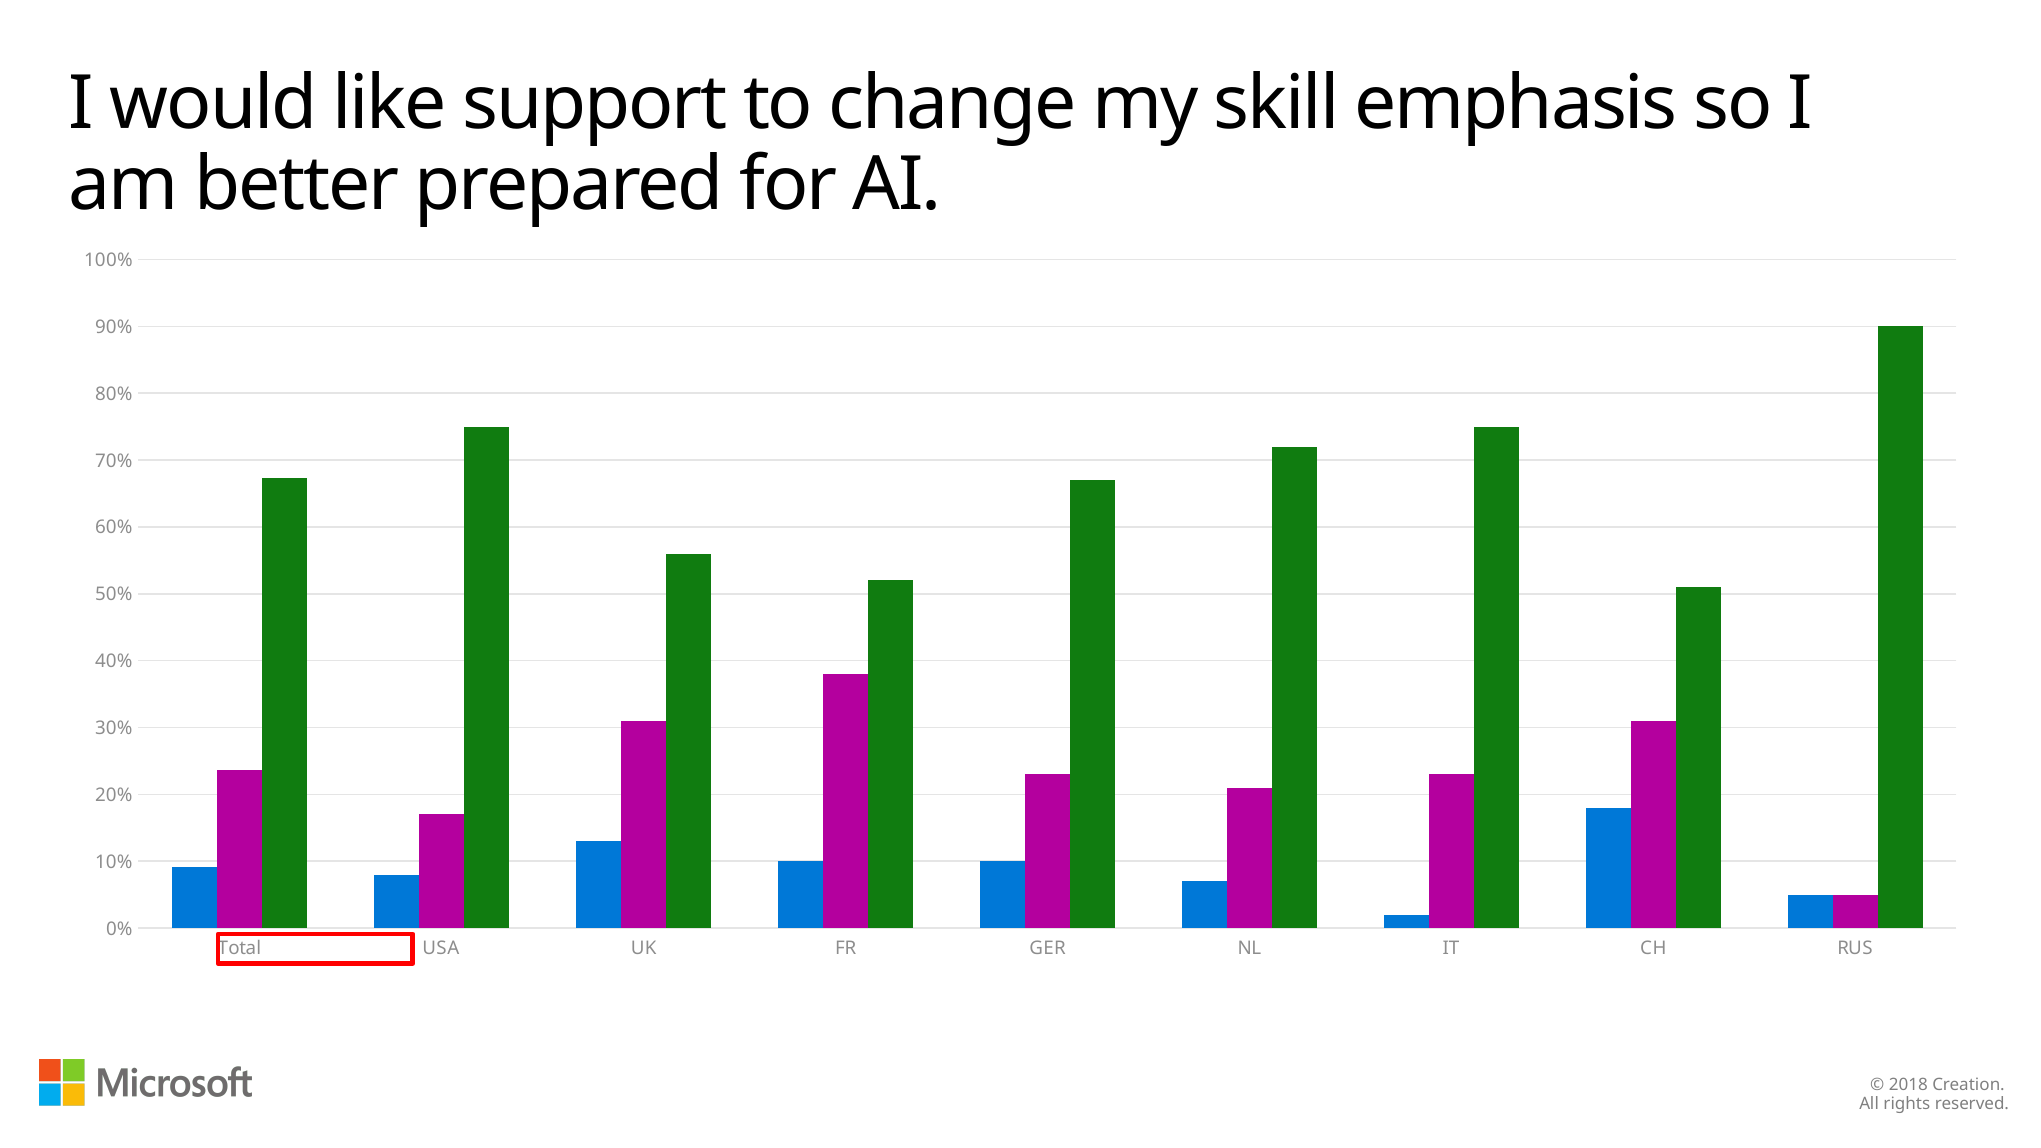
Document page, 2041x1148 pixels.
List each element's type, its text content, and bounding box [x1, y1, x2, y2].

picture [39, 1059, 252, 1106]
title I would like support to change my skill emphasis so I am better prepared for AI. [45, 48, 1847, 199]
chart [44, 230, 1996, 976]
text_box © 2018 Creation. All rights reserved. [1751, 1051, 2041, 1148]
